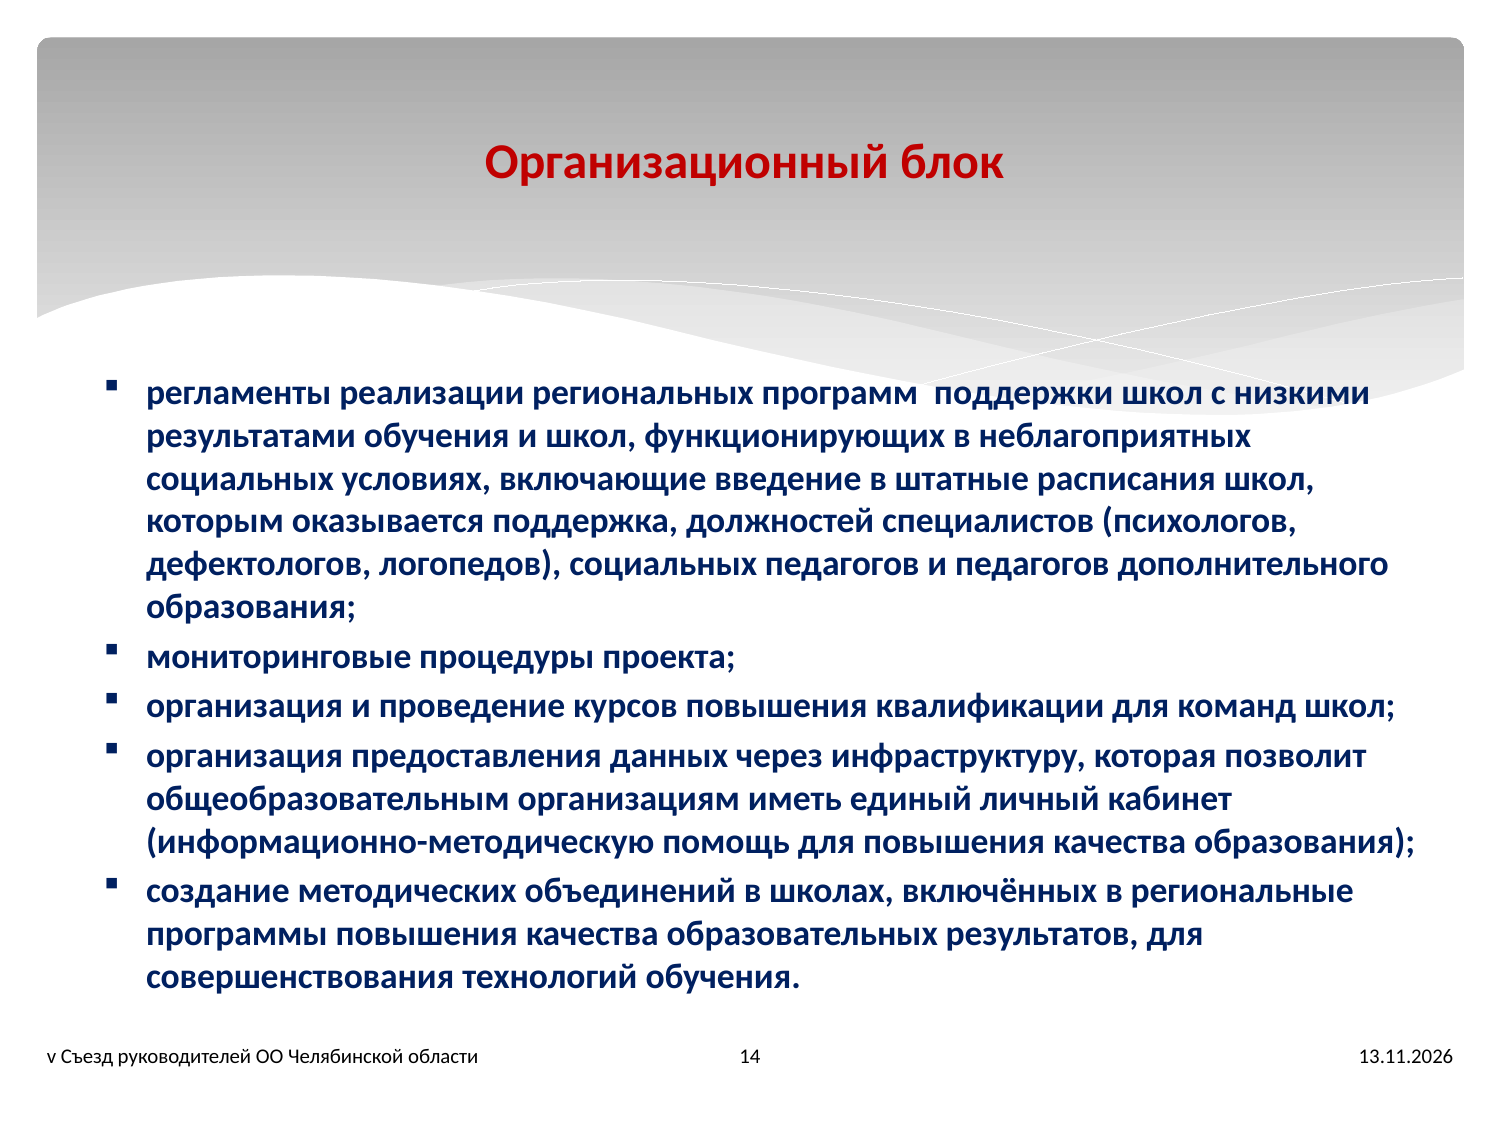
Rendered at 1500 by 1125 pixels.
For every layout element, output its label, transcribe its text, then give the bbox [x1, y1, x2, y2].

slide_number 14 [654, 1025, 846, 1086]
list регламенты реализации региональных программ поддержки школ с низкими результатами обучения и школ, функционирующих в неблагоприятных социальных условиях, включающие введение в штатные расписания школ, которым оказывается поддержка, должностей специалистов (психологов, дефектологов, логопедов), социальных педагогов и педагогов дополнительного образования; мониторинговые процедуры проекта; организация и проведение курсов повышения квалификации для команд школ; организация предоставления данных через инфраструктуру, которая позволит общеобразовательным организациям иметь единый личный кабинет (информационно-методическую помощь для повышения качества образования); создание методических объединений в школах, включённых в региональные программы повышения качества образовательных результатов, для совершенствования технологий обучения. [88, 361, 1436, 1035]
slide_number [847, 1025, 1469, 1086]
title Организационный блок [75, 55, 1425, 261]
footer v Съезд руководителей ОО Челябинской области [31, 1025, 653, 1086]
